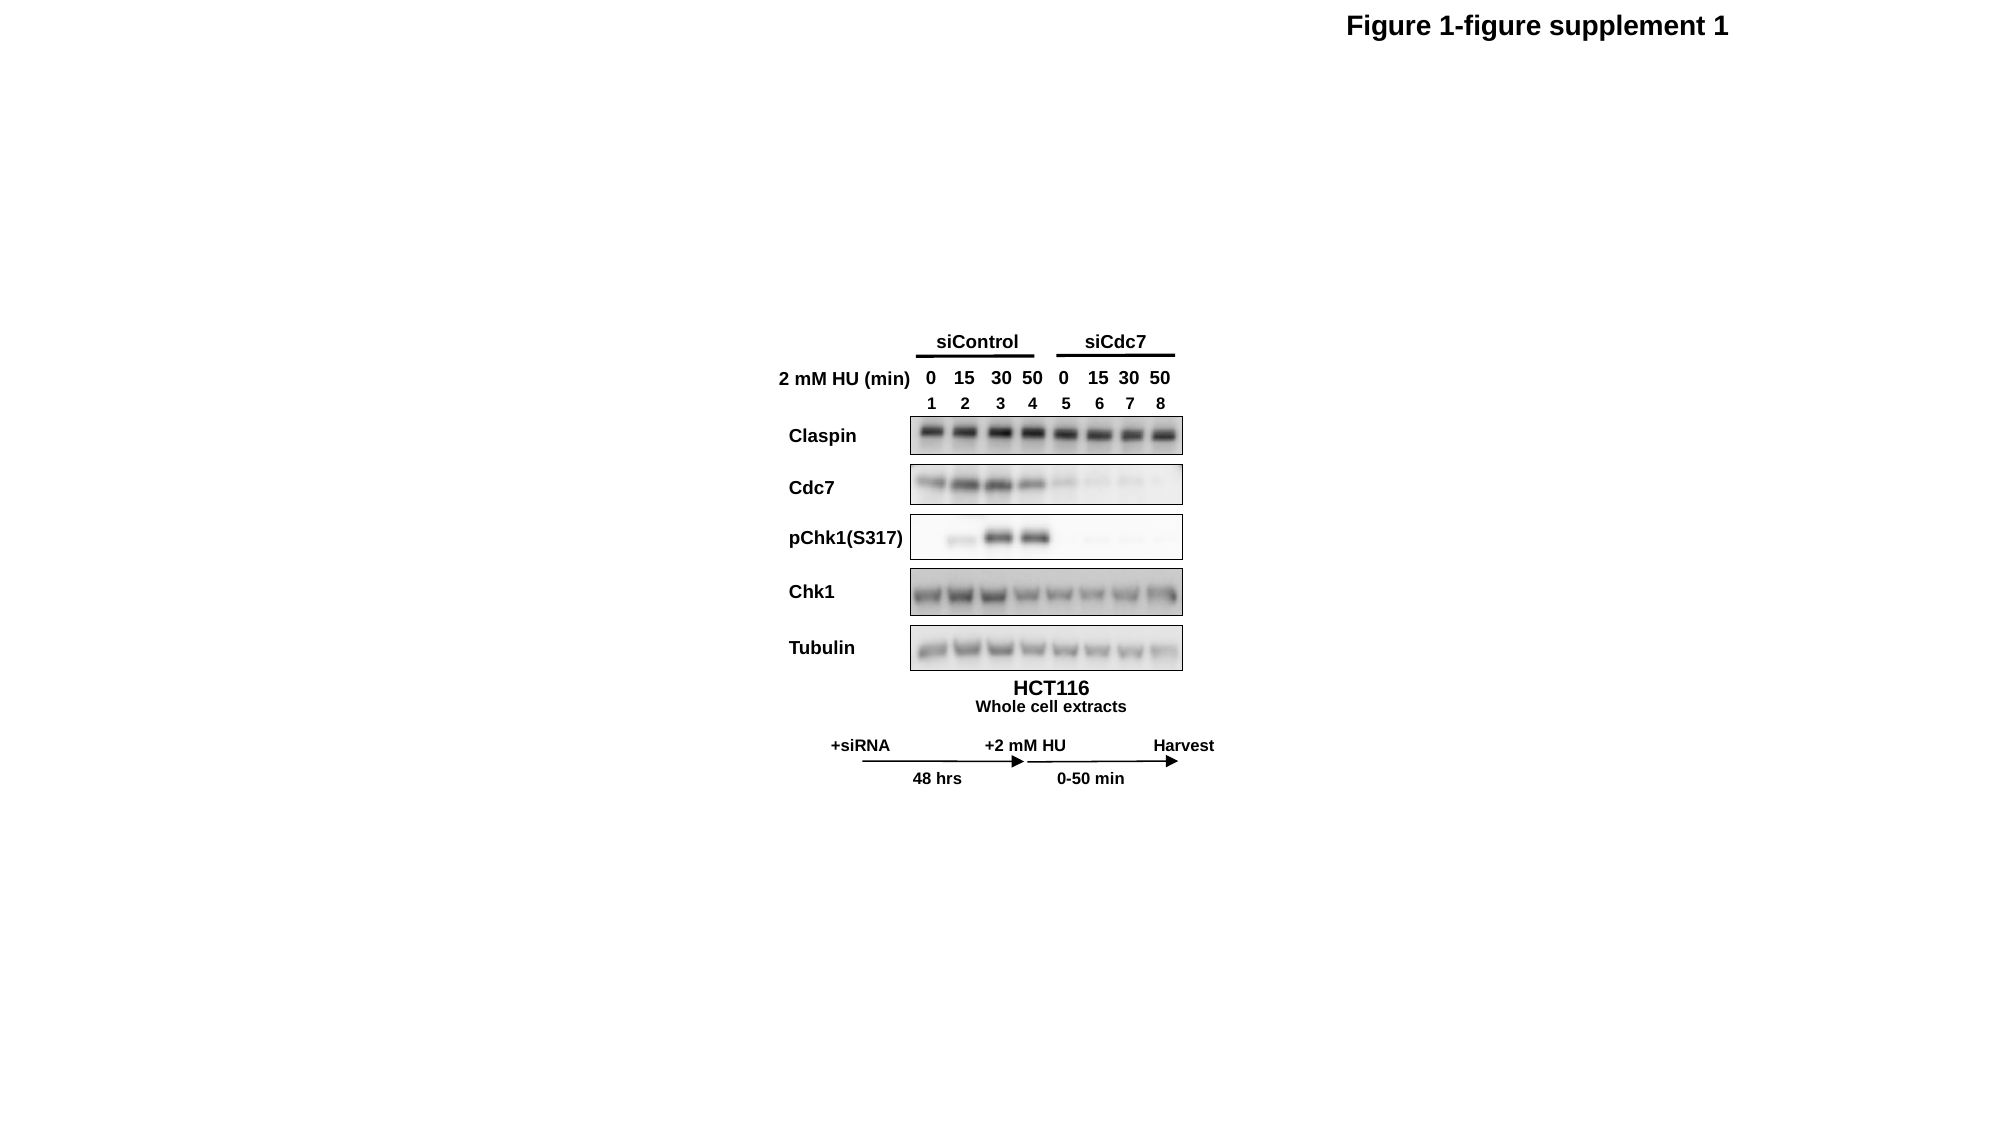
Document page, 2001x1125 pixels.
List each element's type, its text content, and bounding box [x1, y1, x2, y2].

text_box 2 mM HU (min) [764, 359, 912, 397]
text_box 30 [976, 366, 1007, 385]
text_box 4 [1013, 385, 1046, 415]
text_box 0 [1043, 360, 1073, 385]
text_box siCdc7 [1084, 322, 1181, 358]
text_box siControl [921, 322, 1084, 360]
text_box 15 [1073, 363, 1103, 385]
text_box 0 [911, 358, 939, 396]
text_box 48 hrs [898, 771, 985, 796]
text_box 50 [1007, 360, 1043, 385]
text_box 15 [939, 366, 976, 385]
text_box 0-50 min [1042, 770, 1142, 796]
text_box 3 [981, 385, 1013, 415]
picture [910, 625, 1183, 672]
text_box 8 [1141, 385, 1179, 415]
picture [910, 568, 1183, 616]
picture [910, 463, 1183, 505]
picture [910, 416, 1183, 455]
picture [910, 513, 1183, 560]
text_box 2 [945, 385, 981, 415]
text_box Claspin [774, 416, 878, 454]
text_box 6 [1080, 385, 1110, 415]
text_box 7 [1110, 385, 1141, 415]
text_box Chk1 [774, 572, 894, 610]
text_box 5 [1046, 385, 1080, 415]
text_box 1 [912, 385, 945, 415]
text_box HCT116 [942, 680, 1161, 707]
text_box Cdc7 [774, 468, 881, 506]
text_box Harvest [1138, 726, 1239, 762]
text_box 50 [1134, 358, 1198, 397]
text_box pChk1(S317) [774, 518, 905, 556]
text_box Whole cell extracts [898, 688, 1205, 723]
text_box +siRNA [816, 726, 915, 762]
text_box 30 [1103, 363, 1134, 385]
text_box Tubulin [774, 627, 875, 666]
text_box +2 mM HU [970, 726, 1083, 760]
text_box Figure 1-figure supplement 1 [1331, 0, 1863, 49]
